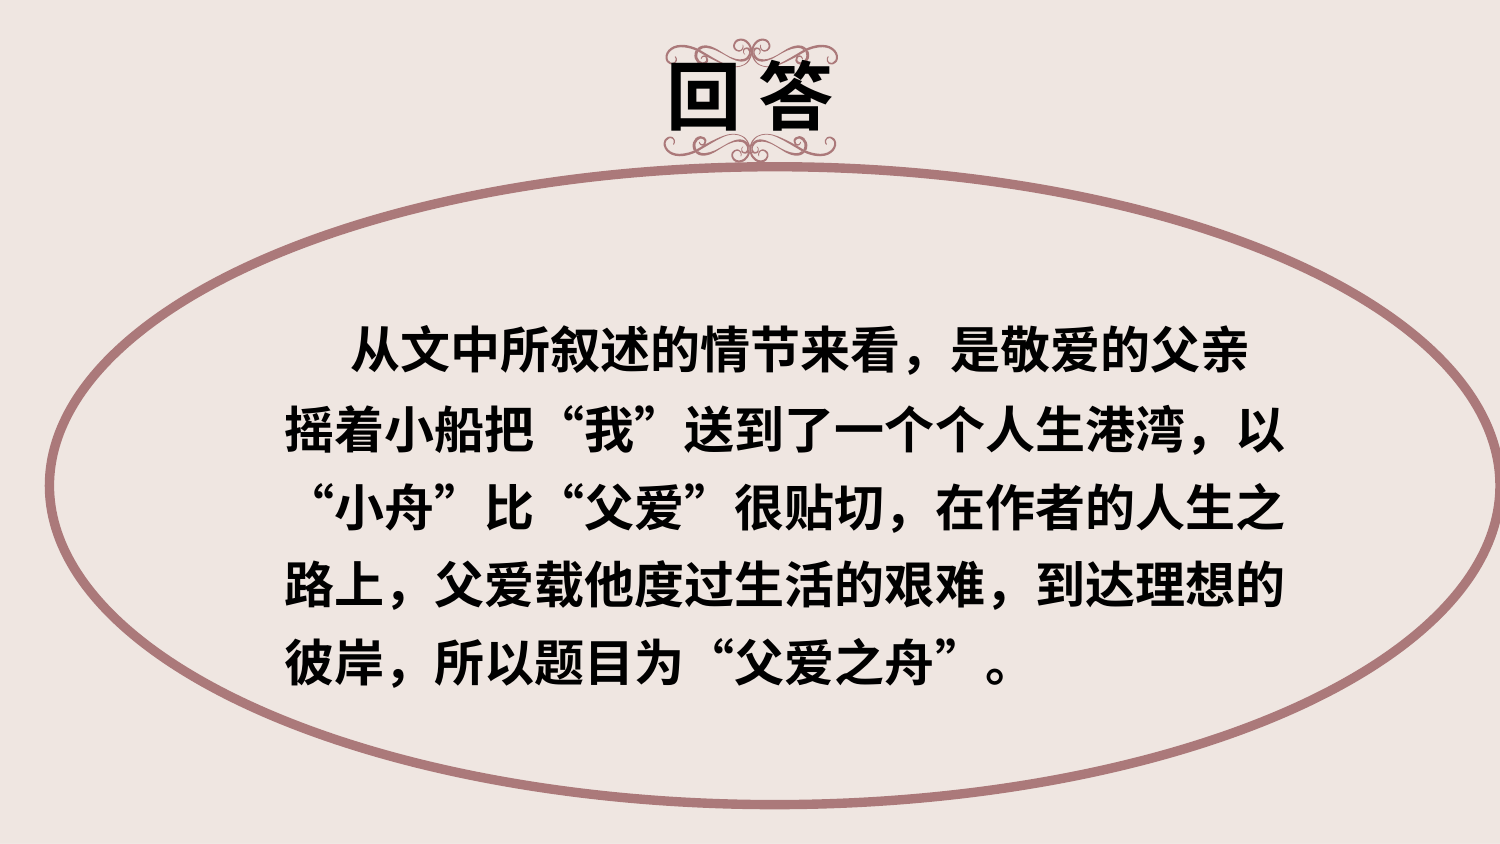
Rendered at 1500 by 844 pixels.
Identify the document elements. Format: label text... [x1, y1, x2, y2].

text_box [48, 165, 1500, 806]
text_box 从文中所叙述的情节来看，是敬爱的父亲摇着小船把“我”送到了一个个人生港湾，以“小舟”比“父爱”很贴切，在作者的人生之路上，父爱载他度过生活的艰难，到达理想的彼岸，所以题目为“父爱之舟”。 [270, 281, 1301, 709]
title 回 答 [352, 70, 1148, 131]
